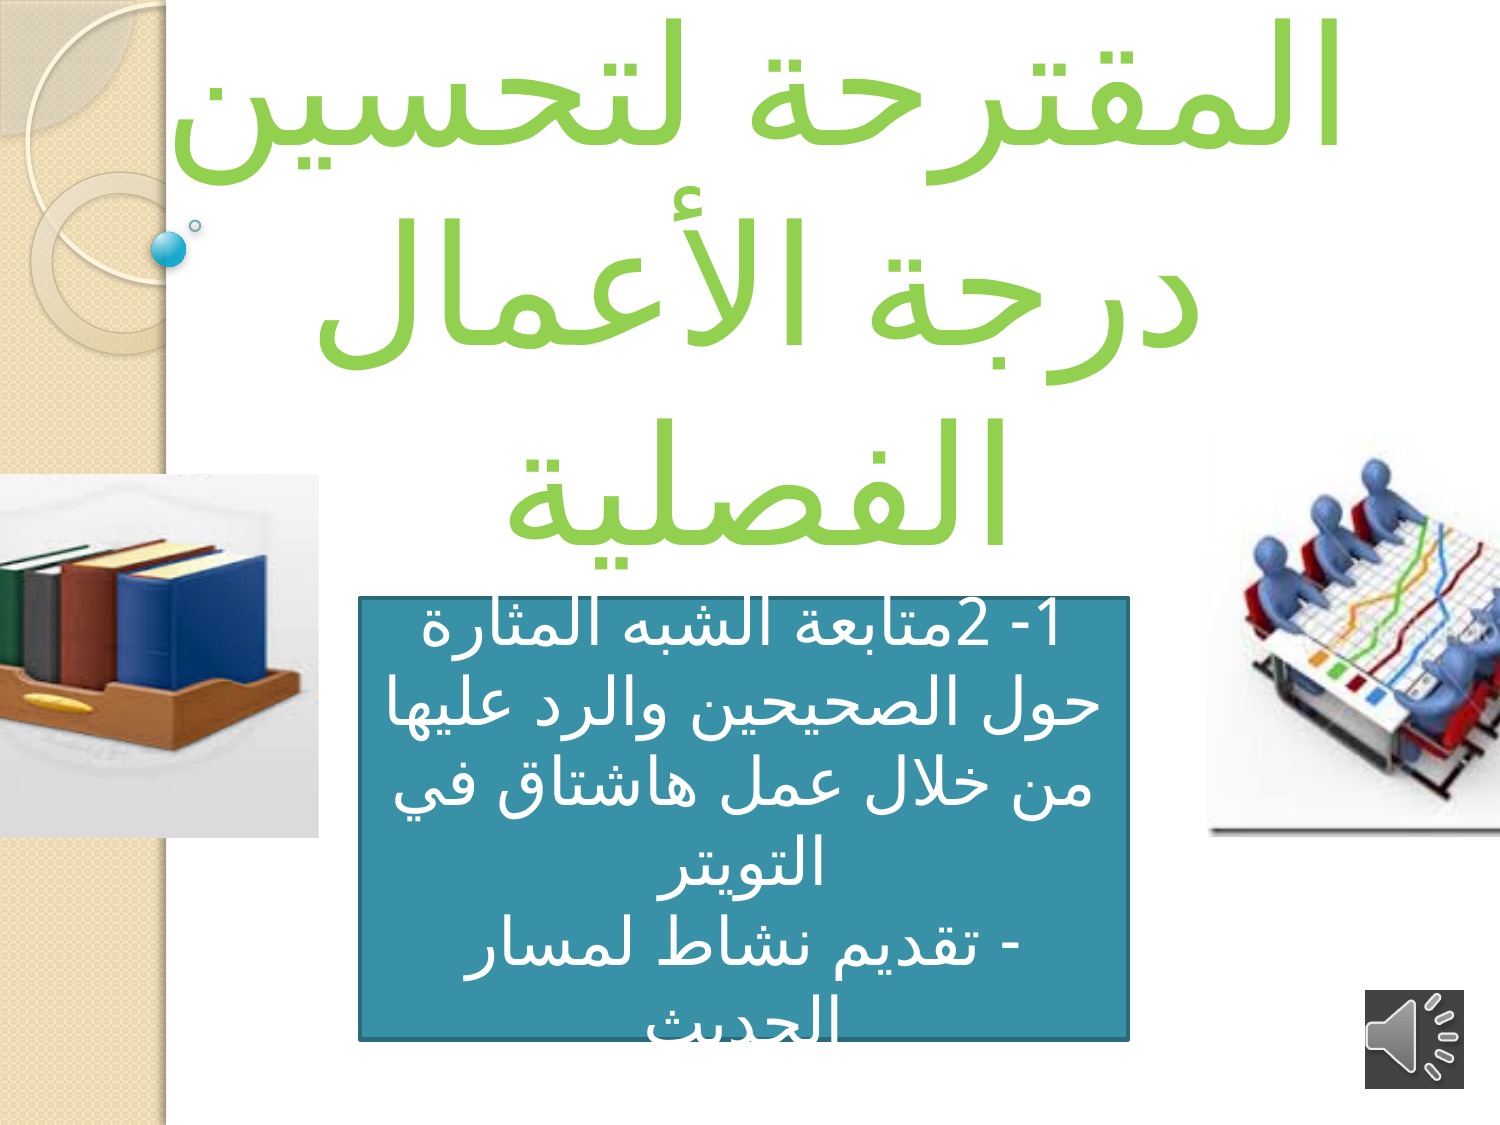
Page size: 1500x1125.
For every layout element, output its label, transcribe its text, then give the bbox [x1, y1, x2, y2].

picture [1206, 432, 1500, 838]
text_box 1- 2متابعة الشبه المثارة حول الصحيحين والرد عليها من خلال عمل هاشتاق في التويتر - تقديم نشاط لمسار الحديث [358, 596, 1130, 1042]
picture [1364, 989, 1465, 1090]
title النشاطات المقترحة لتحسين درجة الأعمال الفصلية [117, 117, 1400, 586]
picture [0, 474, 319, 839]
